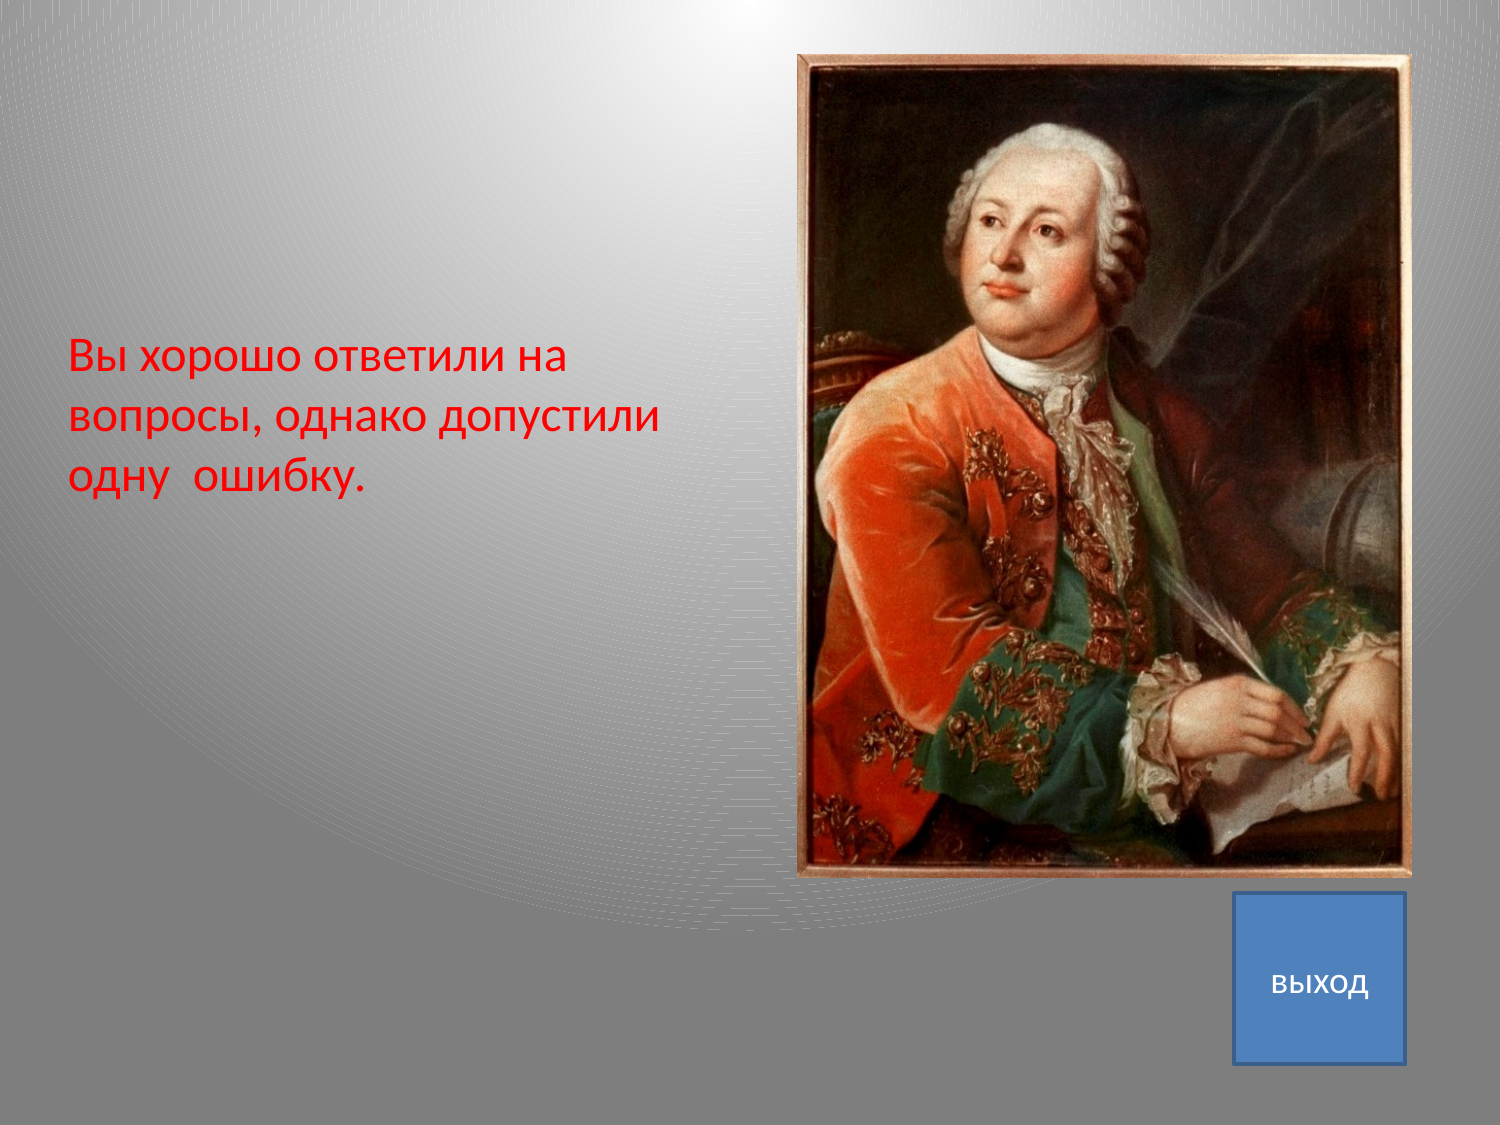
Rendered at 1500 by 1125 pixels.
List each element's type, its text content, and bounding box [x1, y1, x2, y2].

text_box выход [1232, 891, 1407, 1066]
picture [796, 54, 1412, 878]
text_box Вы хорошо ответили на вопросы, однако допустили одну ошибку. [53, 314, 727, 510]
